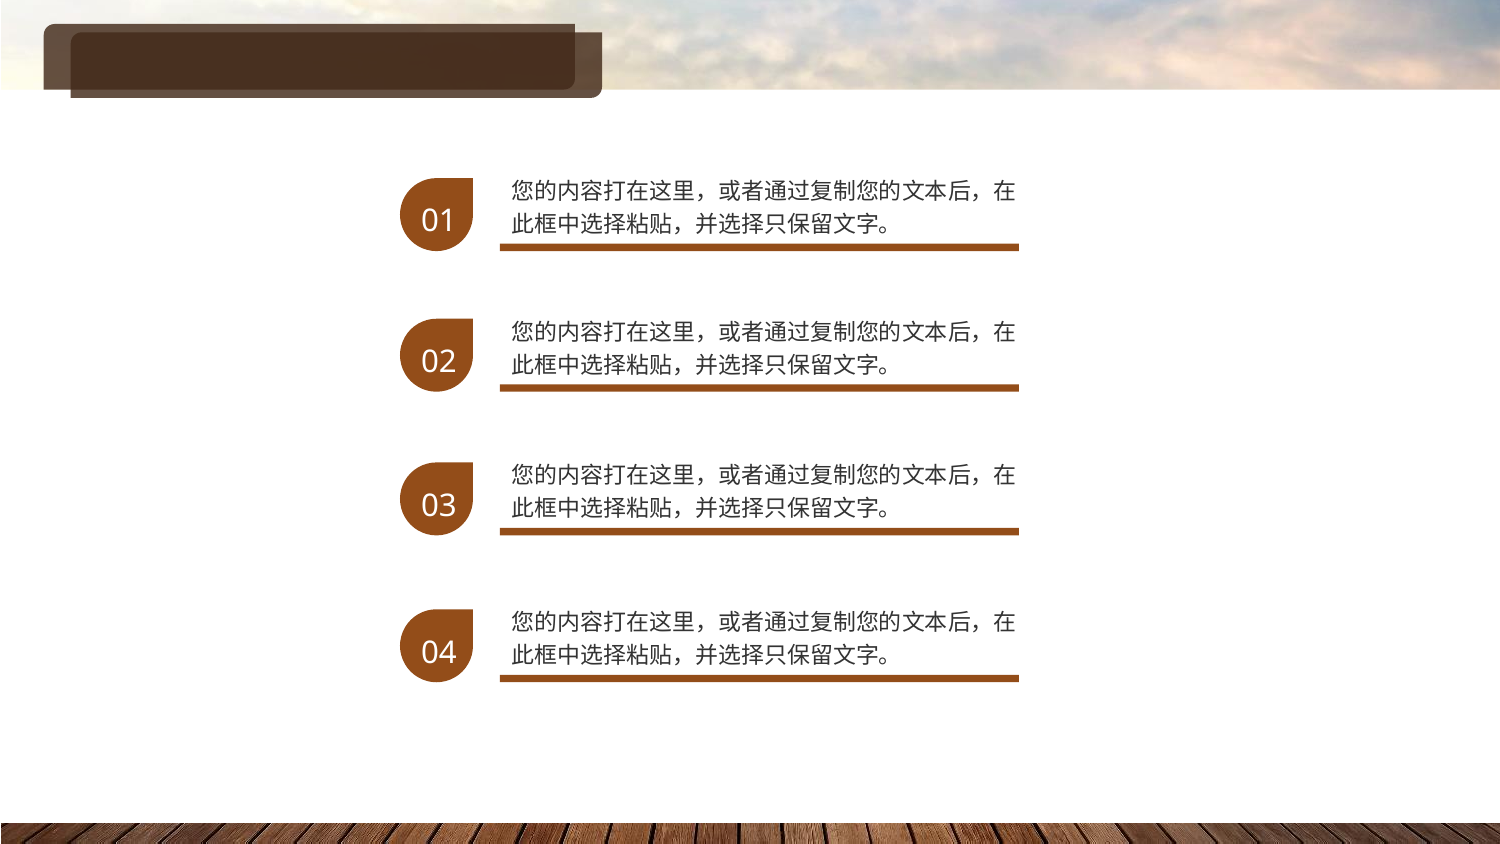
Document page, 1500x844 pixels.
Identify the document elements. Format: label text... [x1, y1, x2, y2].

text_box 02 [409, 328, 491, 385]
text_box [413, 244, 460, 253]
text_box 03 [409, 471, 491, 529]
text_box [413, 385, 460, 393]
text_box [411, 608, 475, 618]
text_box 您的内容打在这里，或者通过复制您的文本后，在此框中选择粘贴，并选择只保留文字。 [499, 306, 1032, 384]
text_box [398, 189, 409, 241]
text_box [499, 527, 1020, 536]
text_box [413, 675, 460, 684]
text_box [398, 329, 409, 381]
picture [1, 0, 1500, 89]
text_box [410, 317, 475, 328]
text_box [398, 620, 409, 672]
text_box 01 [409, 187, 491, 244]
text_box 您的内容打在这里，或者通过复制您的文本后，在此框中选择粘贴，并选择只保留文字。 [499, 449, 1032, 528]
text_box 04 [409, 618, 491, 675]
text_box [499, 674, 1020, 683]
text_box 您的内容打在这里，或者通过复制您的文本后，在此框中选择粘贴，并选择只保留文字。 [499, 165, 1032, 243]
text_box [499, 243, 1020, 252]
picture [1, 823, 1500, 844]
text_box [398, 473, 409, 525]
text_box [414, 529, 459, 537]
text_box [411, 461, 475, 471]
text_box [499, 383, 1020, 393]
text_box [411, 177, 475, 187]
text_box 您的内容打在这里，或者通过复制您的文本后，在此框中选择粘贴，并选择只保留文字。 [499, 596, 1032, 674]
